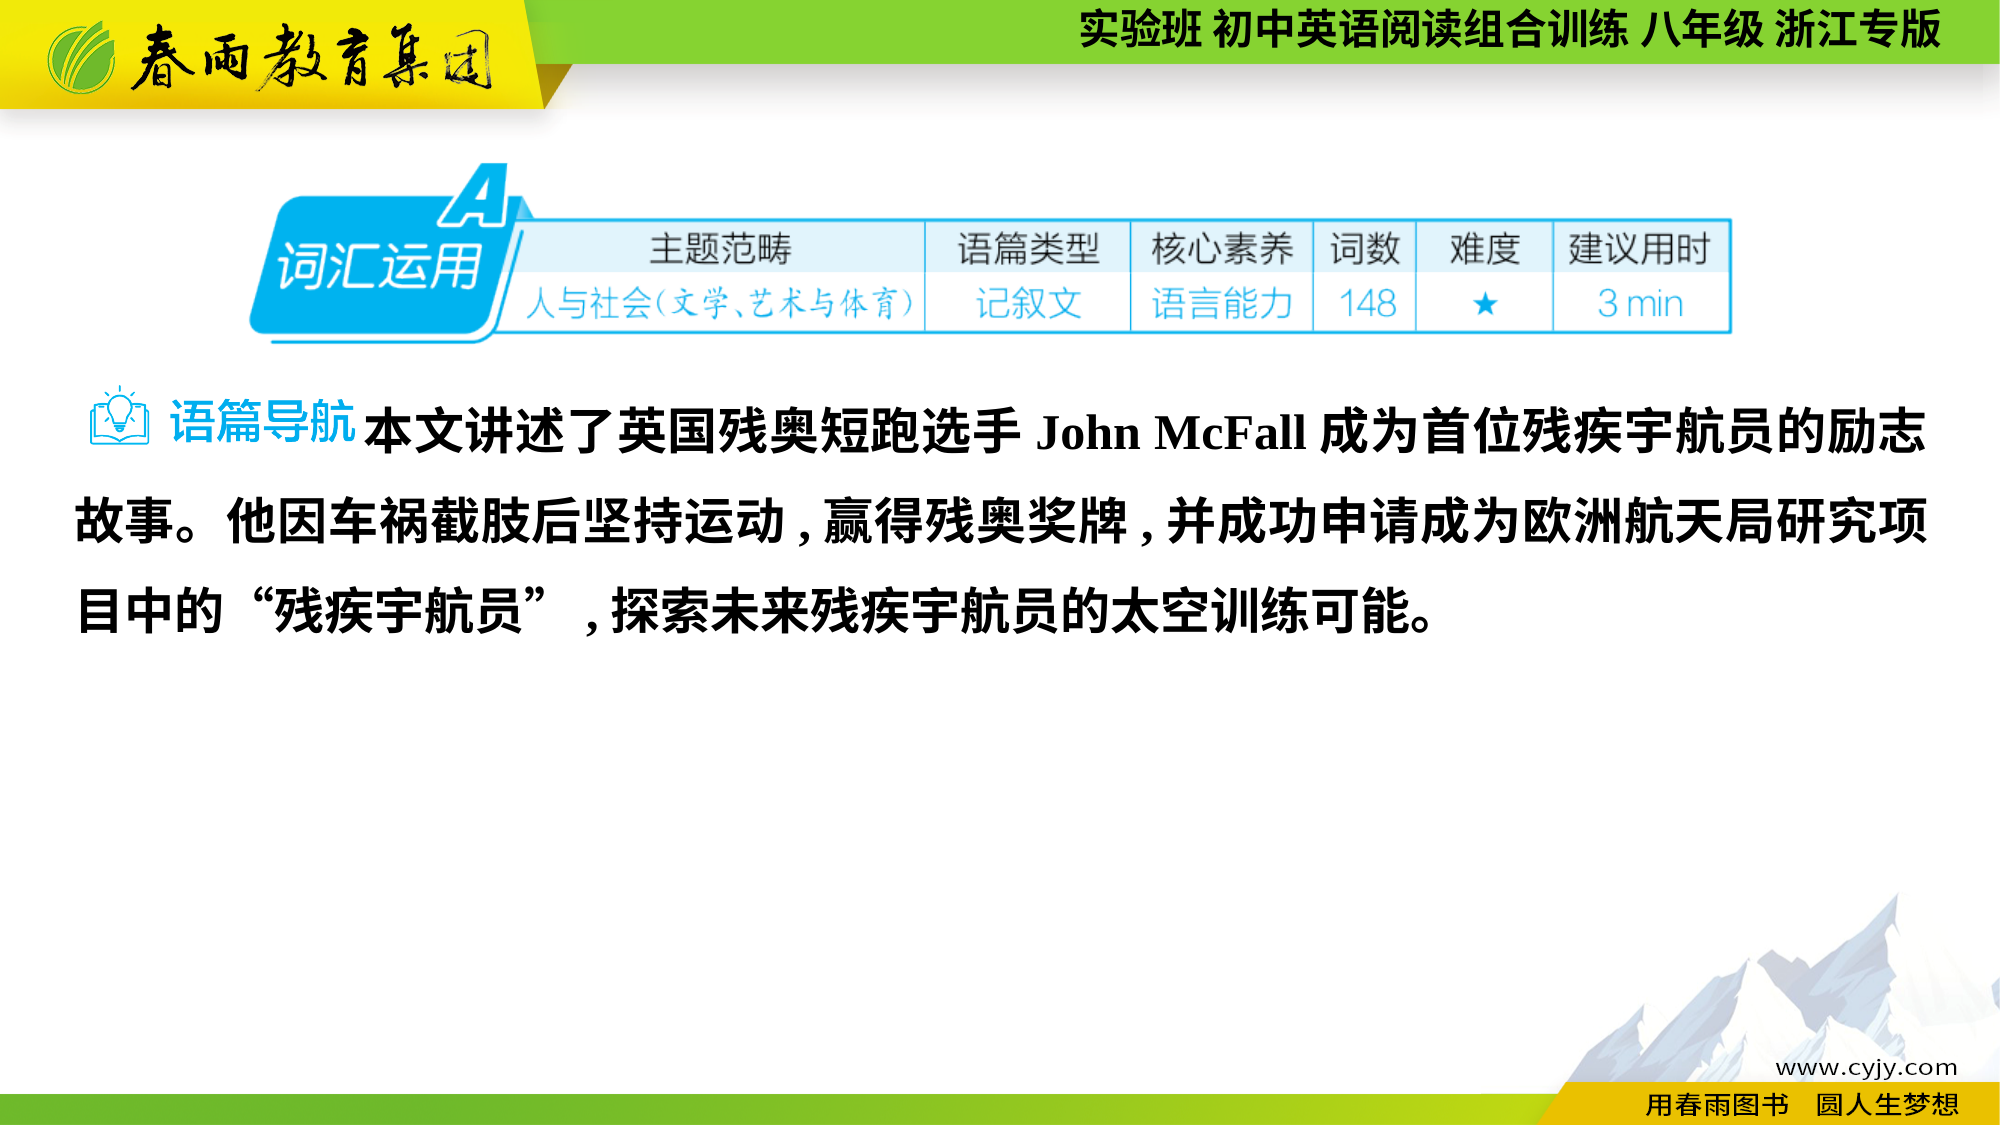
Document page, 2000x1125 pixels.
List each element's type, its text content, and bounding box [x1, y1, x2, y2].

list 本文讲述了英国残奥短跑选手John McFall成为首位残疾宇航员的励志故事。他因车祸截肢后坚持运动,赢得残奥奖牌,并成功申请成为欧洲航天局研究项目中的“残疾宇航员”,探索未来残疾宇航员的太空训练可能。 [59, 361, 1944, 638]
picture [0, 0, 2000, 1125]
